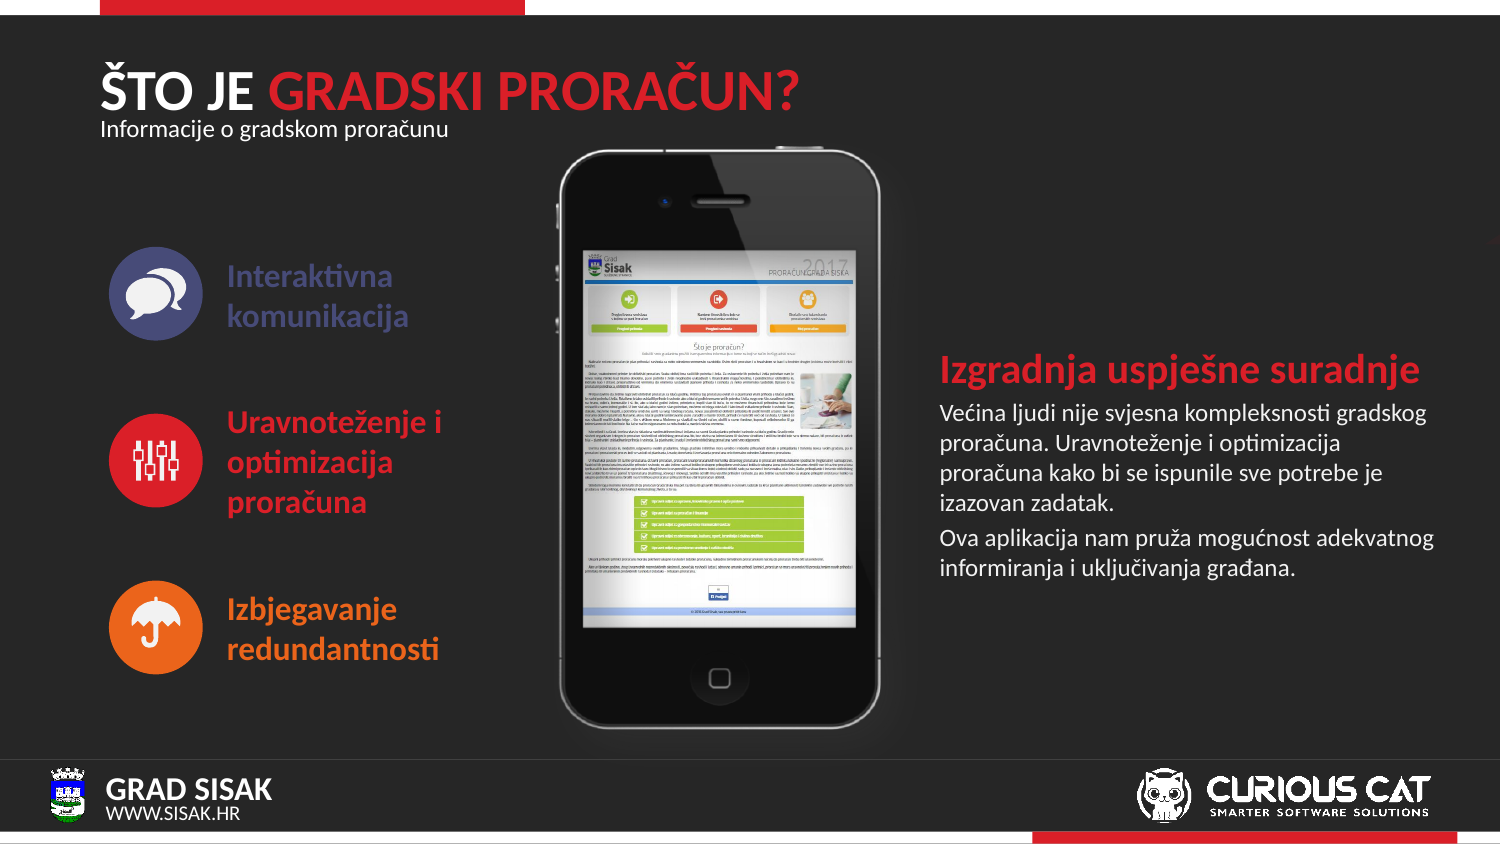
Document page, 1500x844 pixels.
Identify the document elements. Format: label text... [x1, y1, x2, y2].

text_box Izgradnja uspješne suradnje [924, 334, 1450, 385]
text_box Većina ljudi nije svjesna kompleksnosti gradskog proračuna. Uravnoteženje i optimizacija proračuna kako bi se ispunile sve potrebe je izazovan zadatak. Ova aplikacija nam pruža mogućnost adekvatnog informiranja i uključivanja građana. [924, 389, 1450, 590]
list Informacije o gradskom proračunu [85, 102, 1413, 153]
text_box Uravnoteženje i optimizacija proračuna [212, 426, 500, 495]
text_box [108, 246, 203, 341]
title ŠTO JE GRADSKI PRORAČUN? [85, 52, 1415, 135]
text_box Izbjegavanje redundantnosti [212, 593, 500, 662]
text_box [108, 580, 203, 675]
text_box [108, 413, 203, 508]
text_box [555, 146, 881, 730]
text_box [929, 242, 1500, 684]
picture [50, 767, 85, 823]
picture [1137, 768, 1431, 823]
text_box Interaktivna komunikacija [212, 259, 533, 328]
